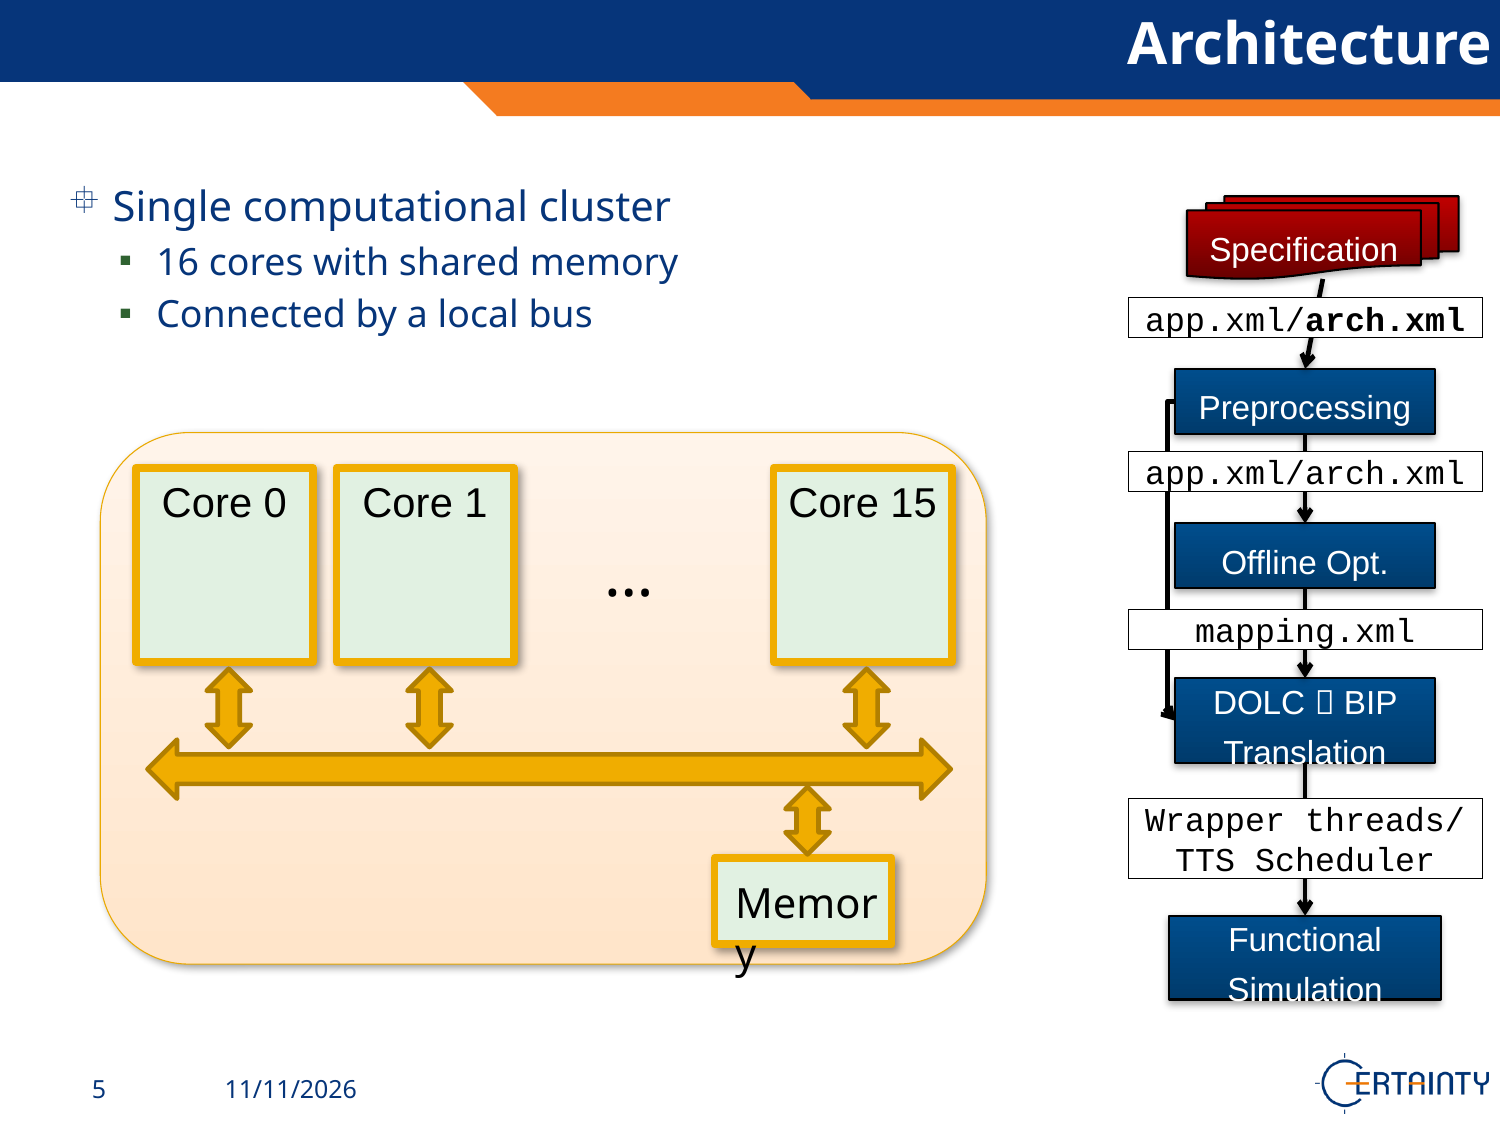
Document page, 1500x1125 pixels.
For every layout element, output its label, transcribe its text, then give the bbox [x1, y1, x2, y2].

text_box app.xml/arch.xml [1183, 451, 1301, 492]
title Architecture [0, 0, 1500, 82]
text_box Offline Opt. [1183, 523, 1436, 589]
text_box DOLC  BIP Translation [1175, 678, 1436, 764]
text_box Single computational cluster 16 cores with shared memory Connected by a local bus [53, 172, 1058, 456]
text_box mapping.xml [1128, 609, 1169, 650]
text_box app.xml/arch.xml [1128, 451, 1169, 492]
text_box Specification [1187, 196, 1459, 279]
text_box Functional Simulation [1169, 915, 1442, 1000]
text_box mapping.xml [1183, 609, 1301, 650]
text_box app.xml/arch.xml [1309, 451, 1483, 492]
text_box mapping.xml [1309, 609, 1483, 650]
text_box app.xml/arch.xml [1310, 297, 1483, 338]
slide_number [207, 1062, 455, 1108]
text_box Wrapper threads/ TTS Scheduler [1128, 798, 1301, 879]
text_box Preprocessing [1175, 368, 1436, 434]
picture [1315, 1053, 1489, 1114]
text_box Wrapper threads/ TTS Scheduler [1309, 798, 1483, 879]
slide_number 5 [77, 1062, 207, 1108]
text_box app.xml/arch.xml [1128, 297, 1298, 338]
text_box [100, 432, 987, 965]
